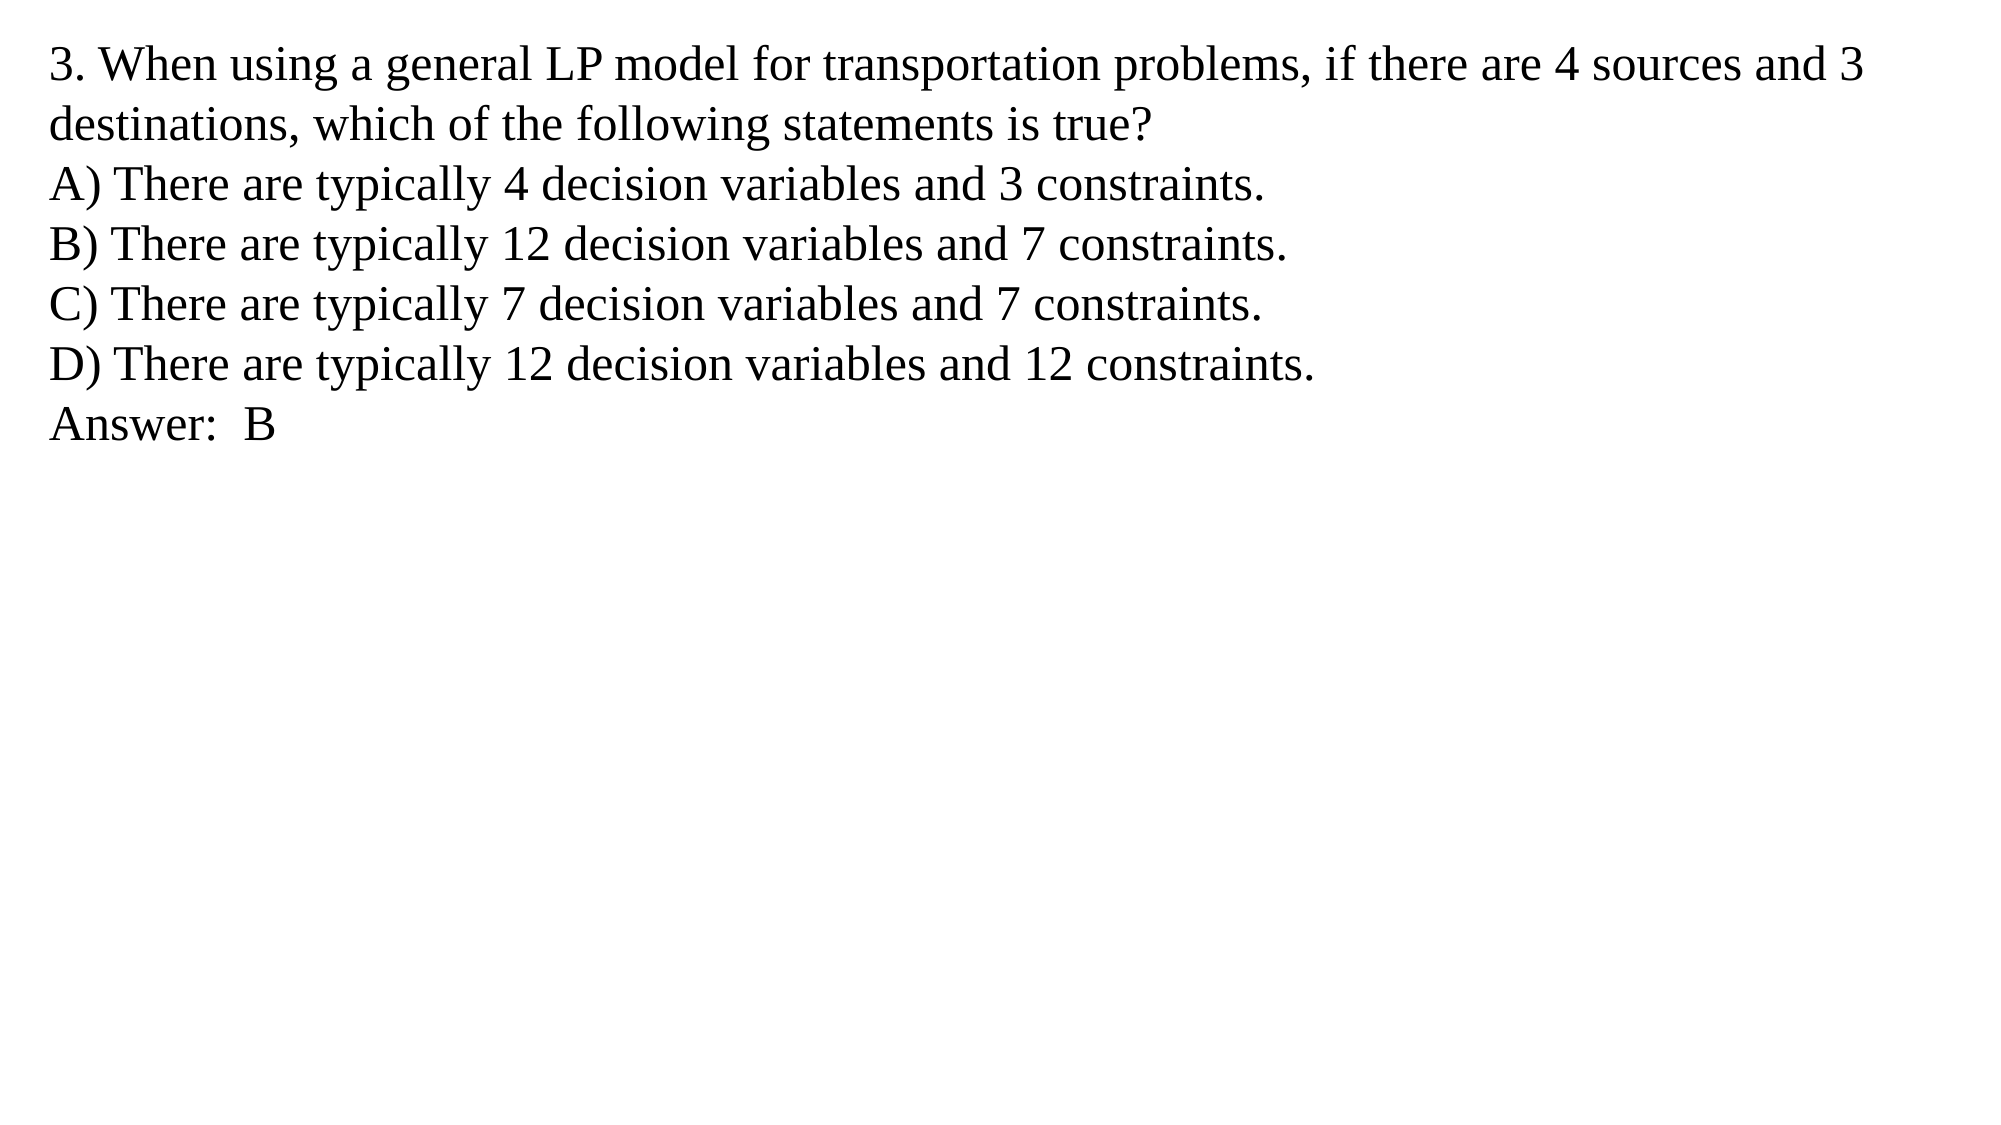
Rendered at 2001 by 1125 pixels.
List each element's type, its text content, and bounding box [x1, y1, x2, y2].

text_box 3. When using a general LP model for transportation problems, if there are 4 sources and 3 destinations, which of the following statements is true? A) There are typically 4 decision variables and 3 constraints. B) There are typically 12 decision variables and 7 constraints. C) There are typically 7 decision variables and 7 constraints. D) There are typically 12 decision variables and 12 constraints. Answer: B [34, 22, 1901, 458]
